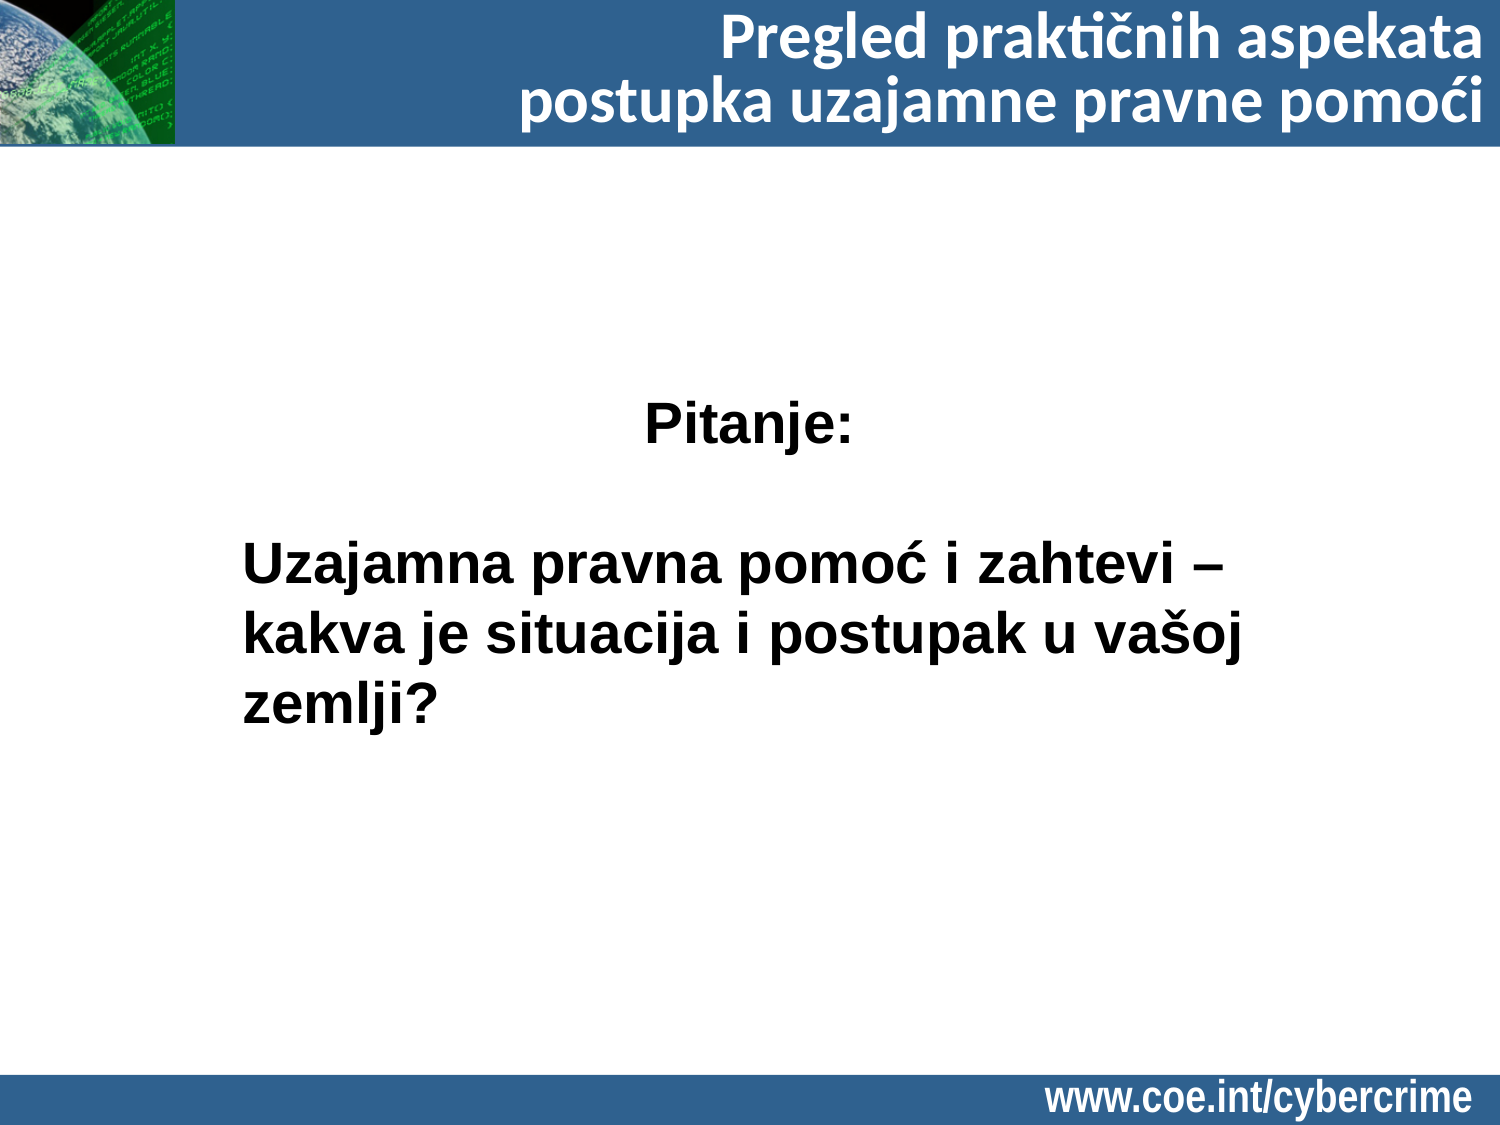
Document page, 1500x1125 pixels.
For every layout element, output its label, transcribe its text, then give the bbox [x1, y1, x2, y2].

text_box www.coe.int/cybercrime [1030, 1059, 1500, 1125]
picture [0, 0, 175, 144]
text_box Pregled praktičnih aspekata postupka uzajamne pravne pomoći [177, 0, 1500, 149]
text_box Pitanje: Uzajamna pravna pomoć i zahtevi – kakva je situacija i postupak u vašoj zemlji? [227, 378, 1273, 743]
text_box [0, 1073, 1030, 1125]
